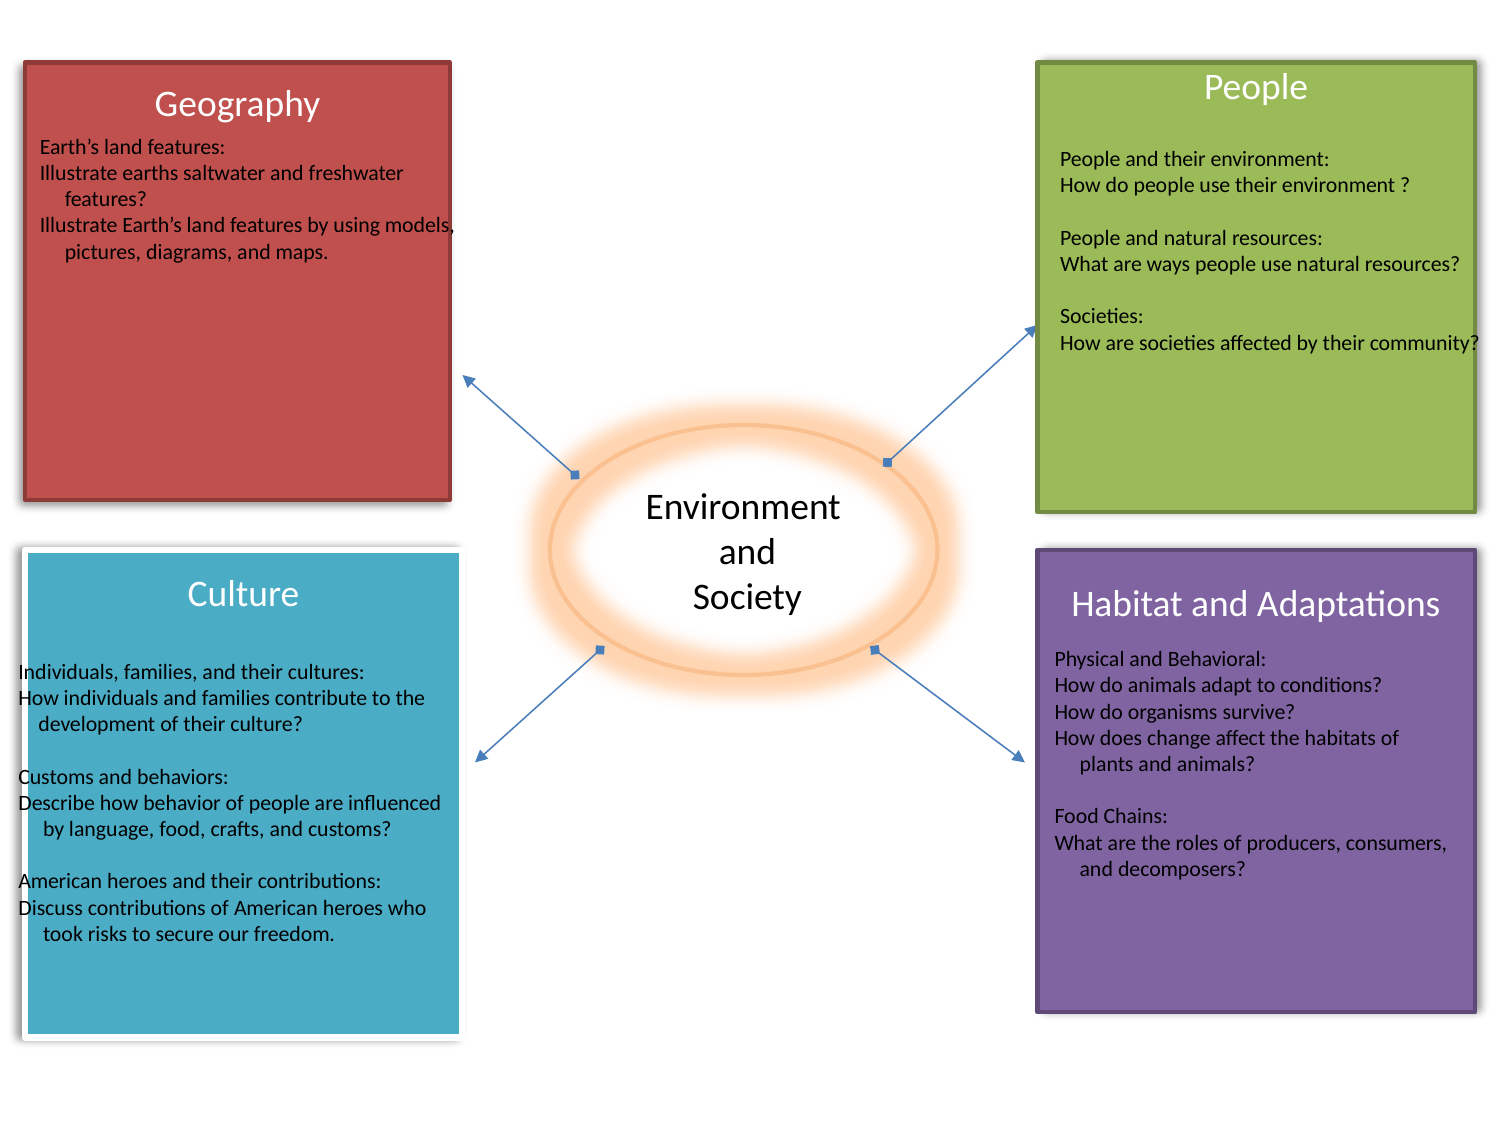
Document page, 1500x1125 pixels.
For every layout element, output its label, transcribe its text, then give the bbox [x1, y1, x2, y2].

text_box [474, 649, 601, 763]
text_box Physical and Behavioral: How do animals adapt to conditions? How do organisms survive? How does change affect the habitats of plants and animals? Food Chains: What are the roles of producers, consumers, and decomposers? [1039, 637, 1476, 941]
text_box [874, 649, 1026, 763]
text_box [462, 374, 576, 476]
text_box People [1035, 60, 1477, 514]
text_box Earth’s land features: Illustrate earths saltwater and freshwater features? Illustrate Earth’s land features by using models, pictures, diagrams, and maps. [24, 124, 481, 402]
text_box [547, 422, 940, 678]
text_box Environment and Society [630, 474, 865, 625]
text_box People and their environment: How do people use their environment ? People and natural resources: What are ways people use natural resources? Societies: How are societies affected by their community? [1045, 137, 1496, 389]
text_box Geography [23, 60, 452, 502]
text_box Culture [22, 547, 465, 1041]
text_box Individuals, families, and their cultures: How individuals and families contribute to the development of their culture? Customs and behaviors: Describe how behavior of people are influenced by language, food, crafts, and customs? American heroes and their contributions: Discuss contributions of American heroes who took risks to secure our freedom. [3, 649, 457, 980]
text_box Habitat and Adaptations [1035, 548, 1477, 1014]
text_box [887, 324, 1038, 463]
